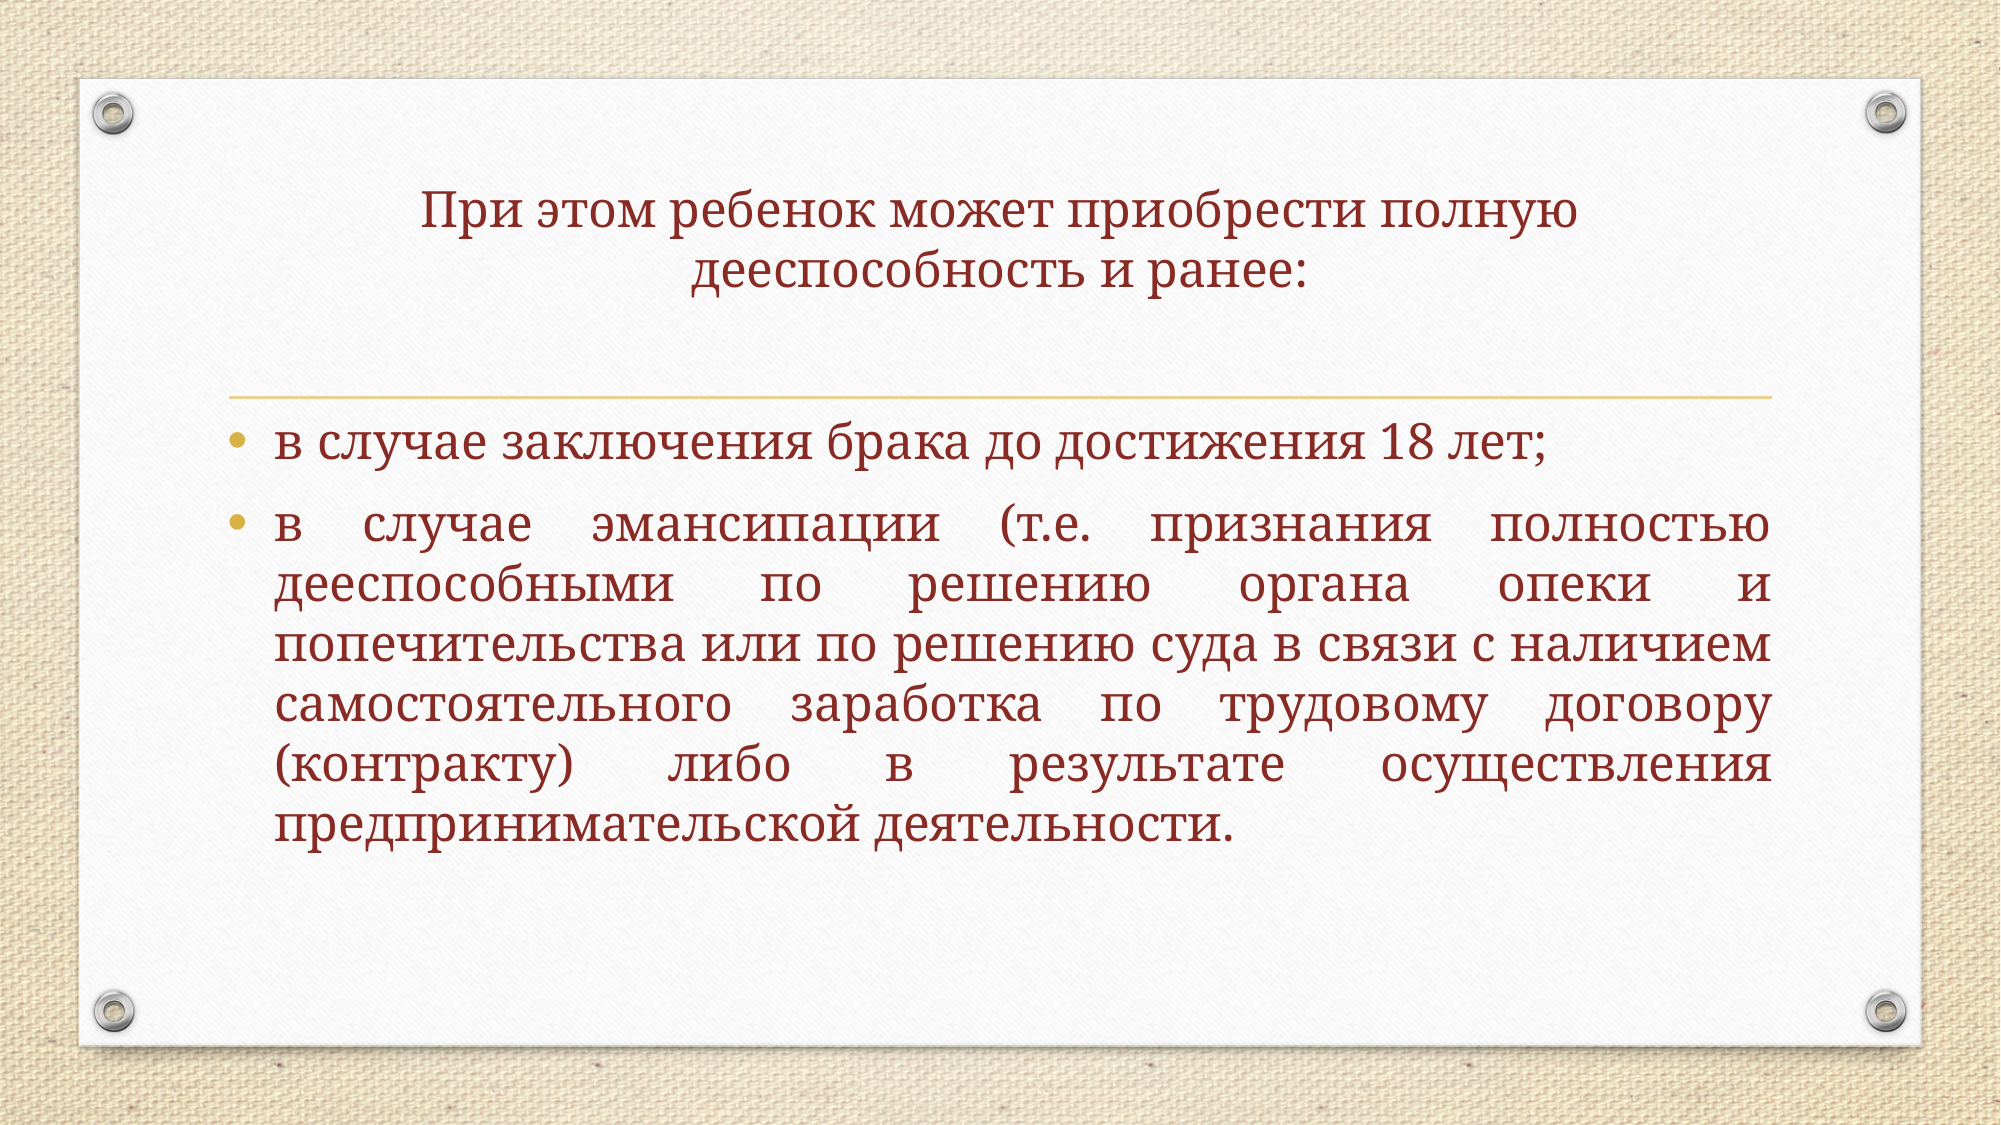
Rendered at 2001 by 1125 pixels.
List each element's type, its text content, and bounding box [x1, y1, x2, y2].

list в случае заключения брака до достижения 18 лет; в случае эмансипации (т.е. признания полностью дееспособными по решению органа опеки и попечительства или по решению суда в связи с наличием самостоятельного заработка по трудовому договору (контракту) либо в результате осуществления предпринимательской деятельности. [212, 401, 1788, 964]
picture [0, 0, 2001, 1125]
title При этом ребенок может приобрести полную дееспособность и ранее: [212, 161, 1788, 370]
